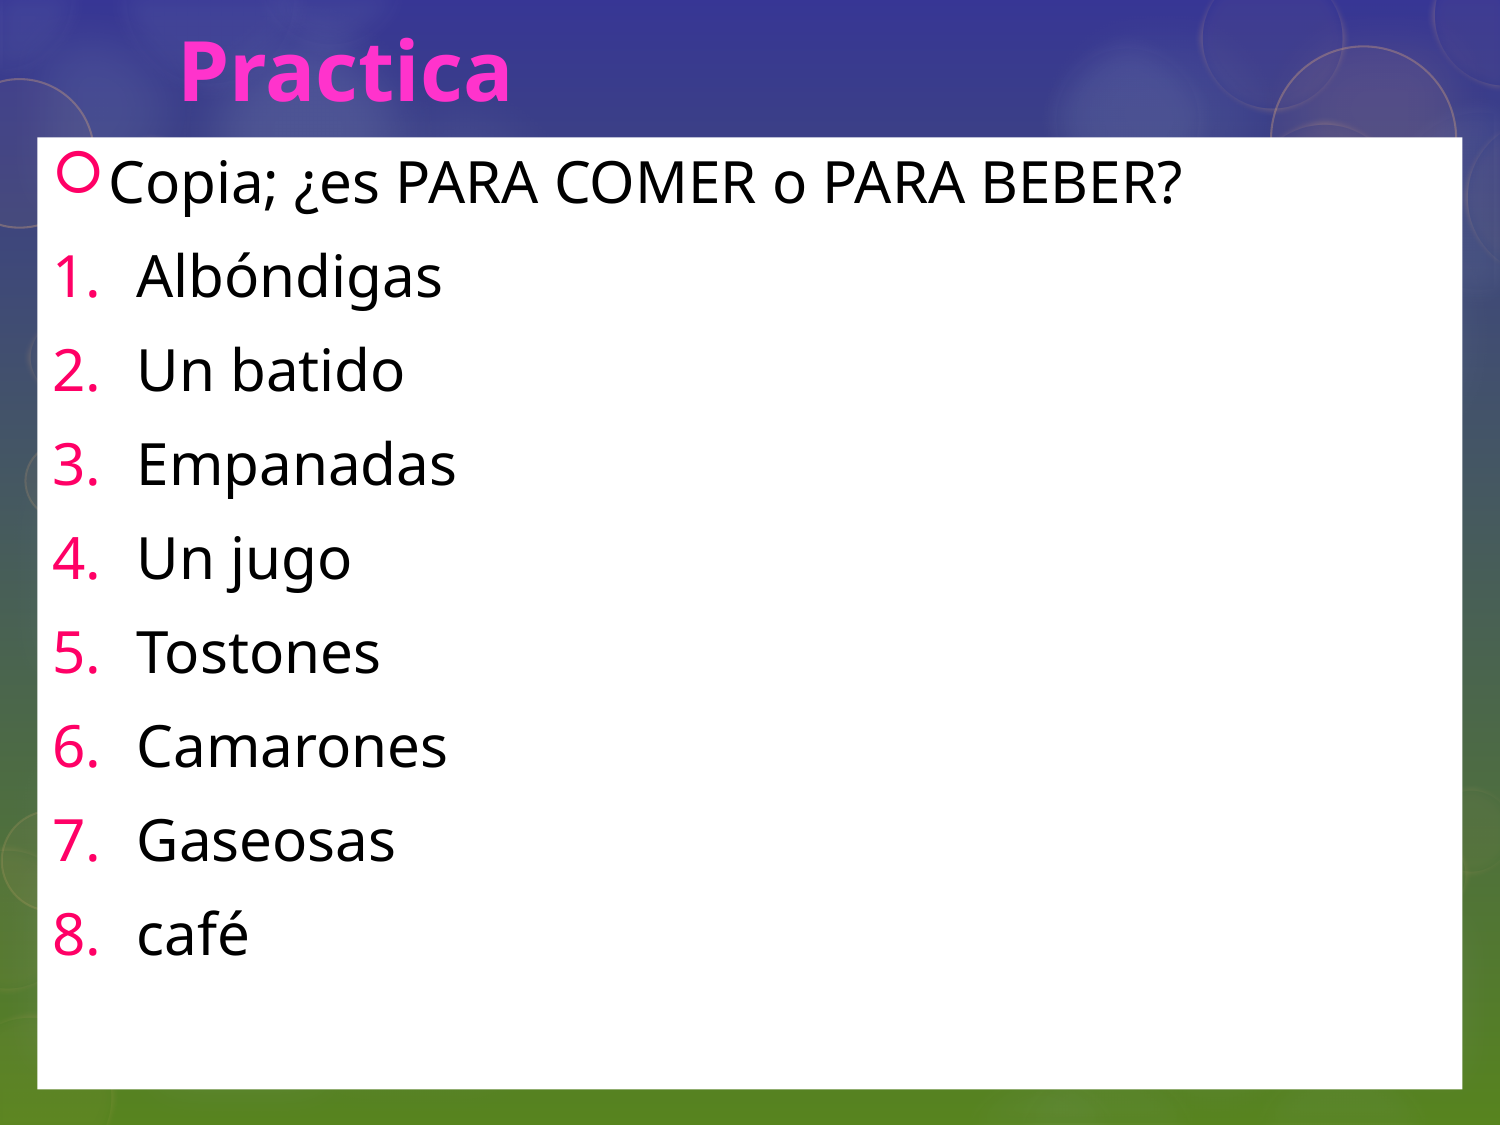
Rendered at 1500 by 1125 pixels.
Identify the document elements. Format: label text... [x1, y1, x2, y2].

text_box Practica [162, 10, 1332, 137]
text_box Copia; ¿es PARA COMER o PARA BEBER? Albóndigas Un batido Empanadas Un jugo Tostones Camarones Gaseosas café [37, 137, 1463, 1090]
